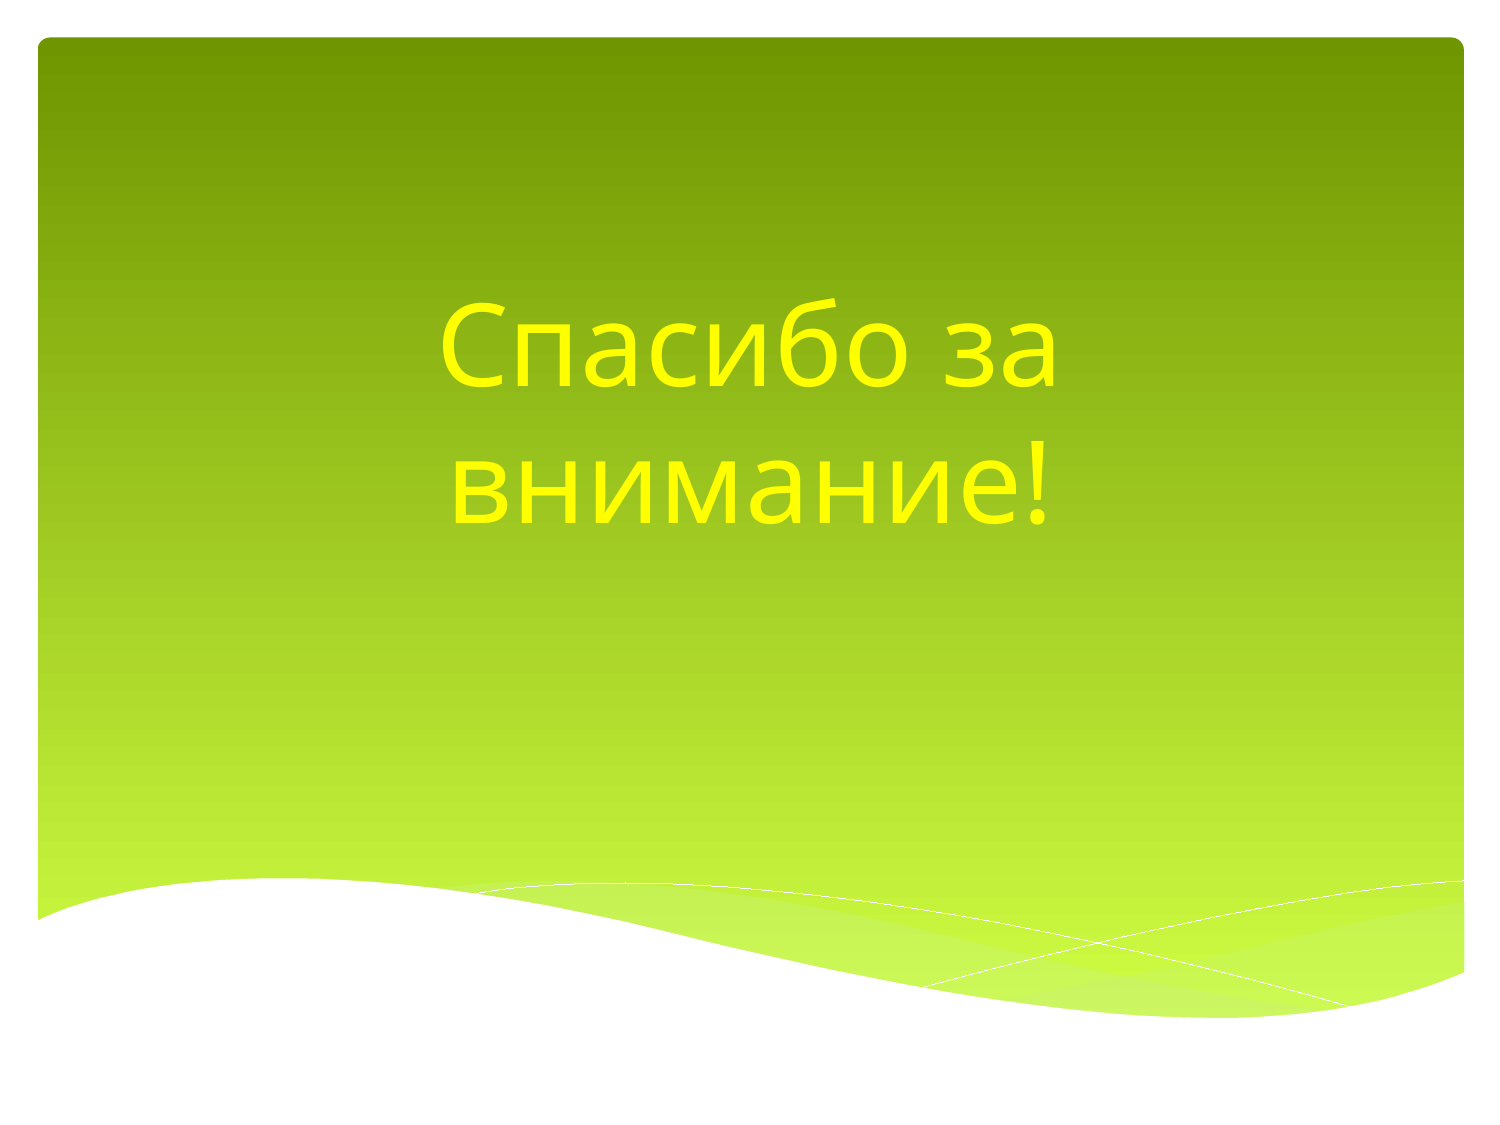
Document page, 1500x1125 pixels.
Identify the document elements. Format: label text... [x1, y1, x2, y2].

title Спасибо за внимание! [112, 262, 1388, 555]
